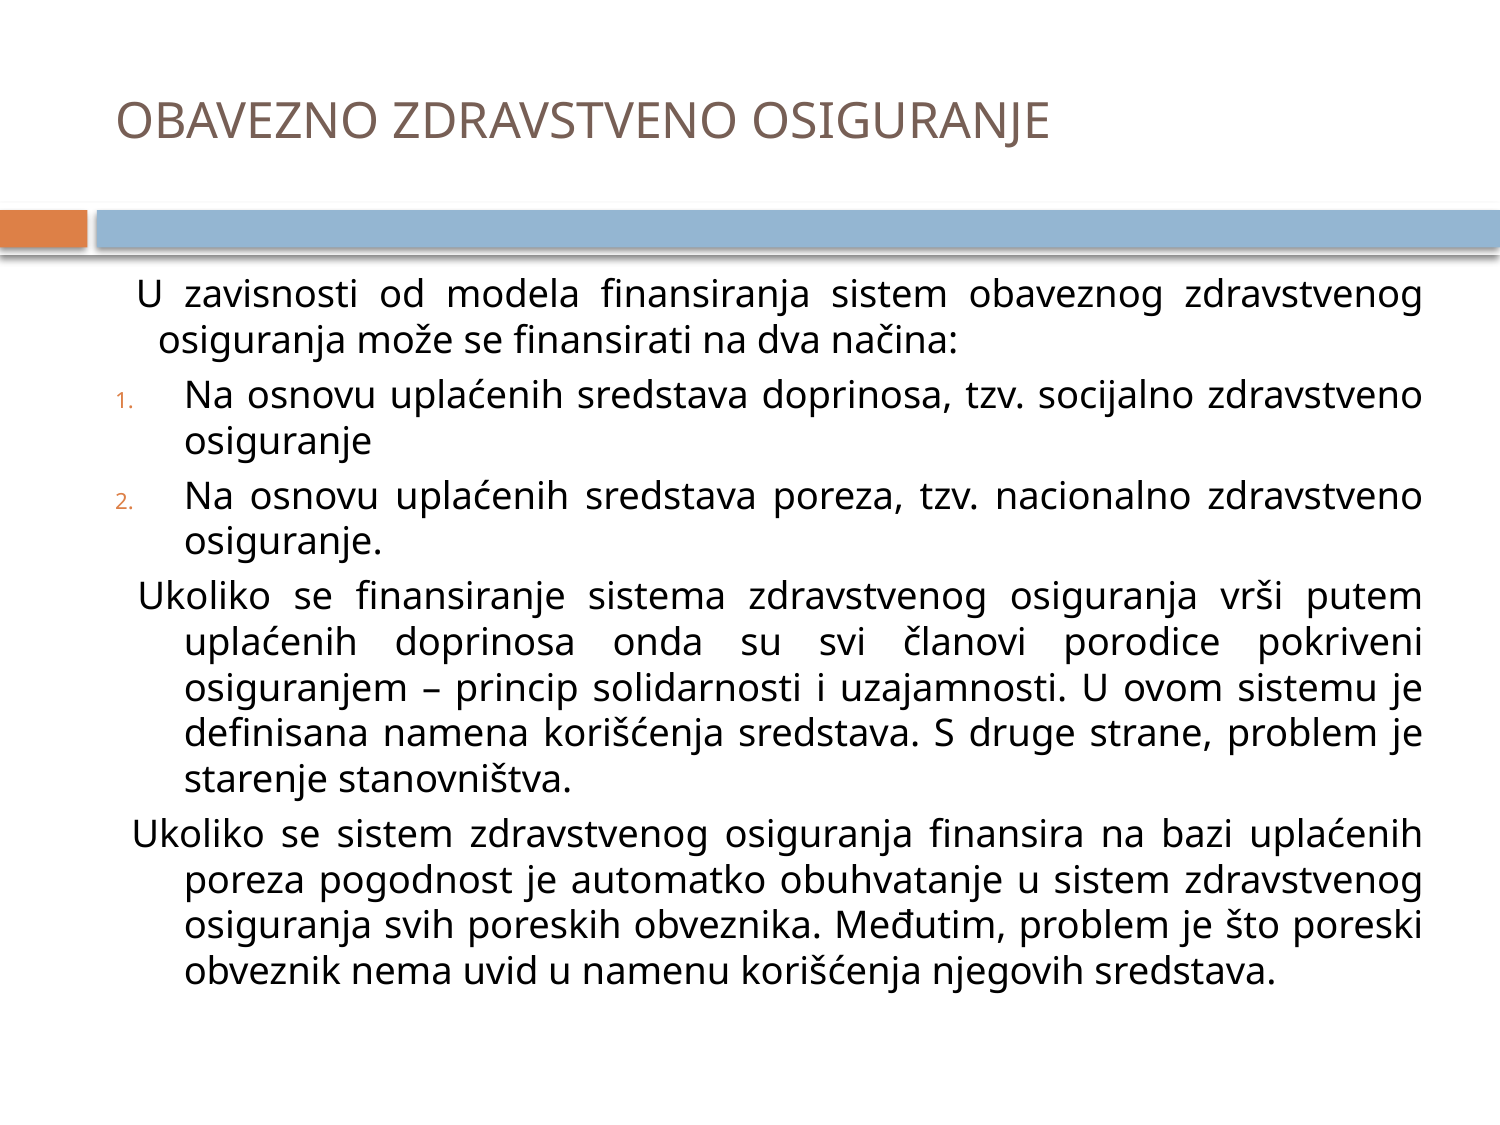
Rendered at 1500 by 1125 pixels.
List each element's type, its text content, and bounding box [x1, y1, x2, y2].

title OBAVEZNO ZDRAVSTVENO OSIGURANJE [100, 37, 1438, 200]
list U zavisnosti od modela finansiranja sistem obaveznog zdravstvenog osiguranja može se finansirati na dva načina: Na osnovu uplaćenih sredstava doprinosa, tzv. socijalno zdravstveno osiguranje Na osnovu uplaćenih sredstava poreza, tzv. nacionalno zdravstveno osiguranje. Ukoliko se finansiranje sistema zdravstvenog osiguranja vrši putem uplaćenih doprinosa onda su svi članovi porodice pokriveni osiguranjem – princip solidarnosti i uzajamnosti. U ovom sistemu je definisana namena korišćenja sredstava. S druge strane, problem je starenje stanovništva. Ukoliko se sistem zdravstvenog osiguranja finansira na bazi uplaćenih poreza pogodnost je automatko obuhvatanje u sistem zdravstvenog osiguranja svih poreskih obveznika. Međutim, problem je što poreski obveznik nema uvid u namenu korišćenja njegovih sredstava. [100, 262, 1438, 1050]
